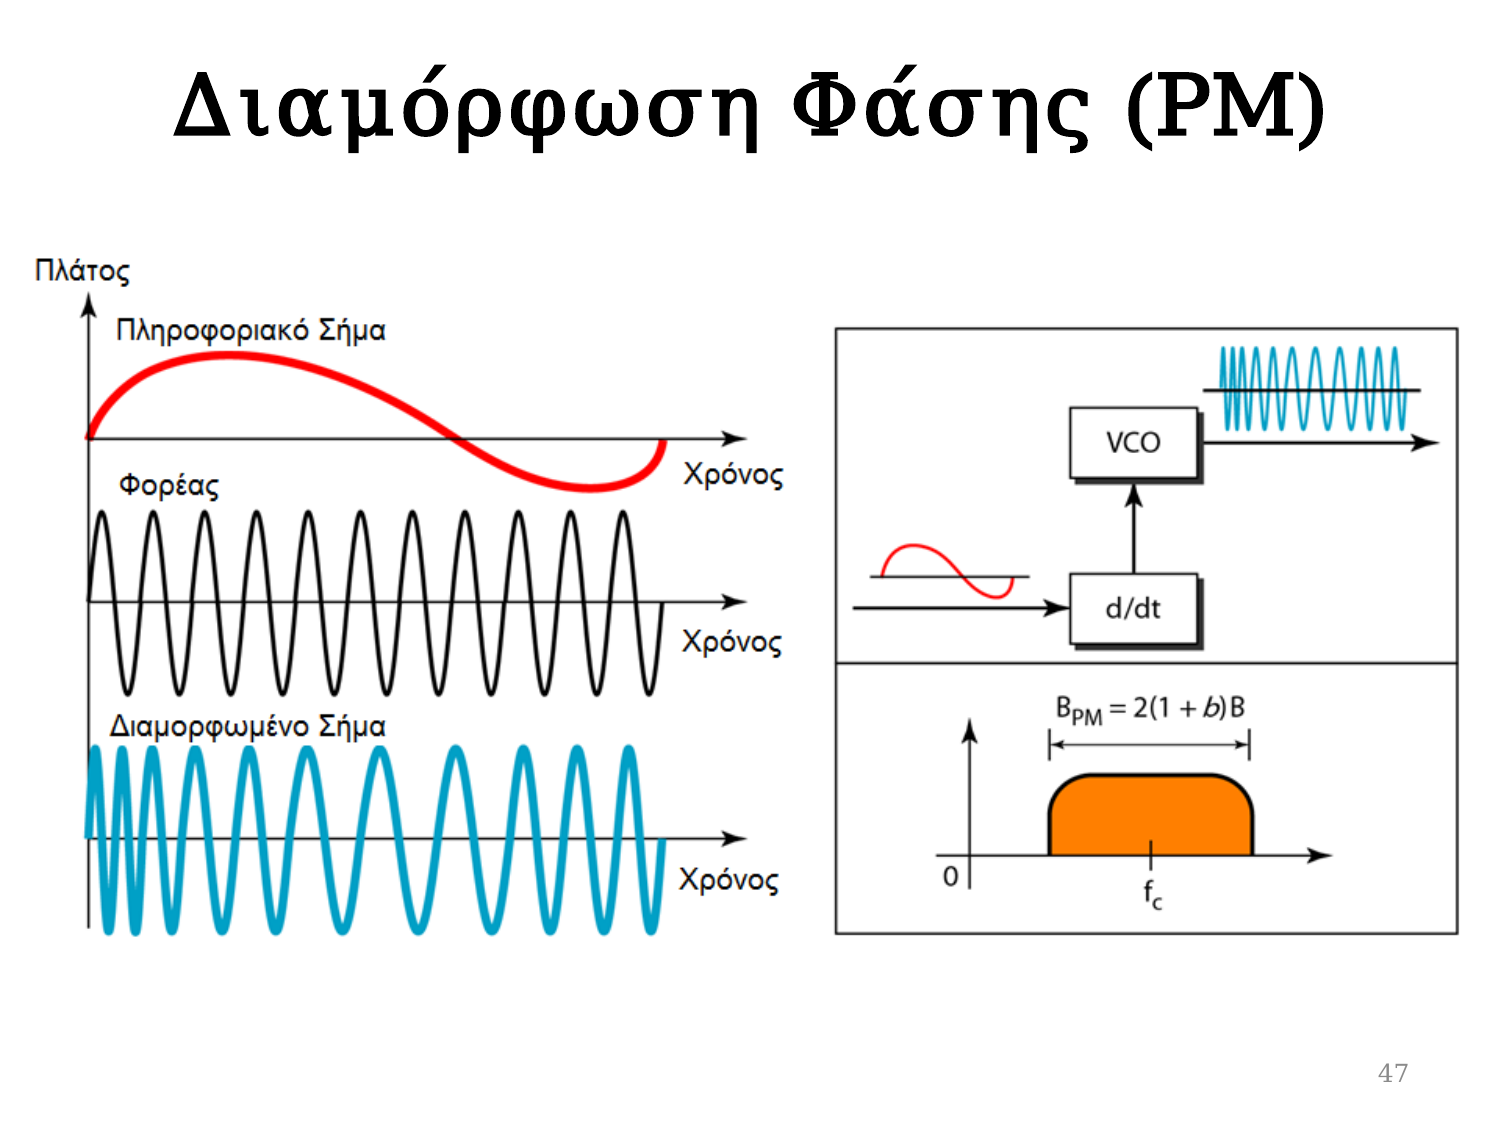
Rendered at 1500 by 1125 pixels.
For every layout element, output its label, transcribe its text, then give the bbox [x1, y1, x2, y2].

slide_number 47 [1222, 1042, 1425, 1103]
picture [19, 251, 1481, 965]
title Διαμόρφωση Φάσης (PM) [112, 7, 1388, 195]
